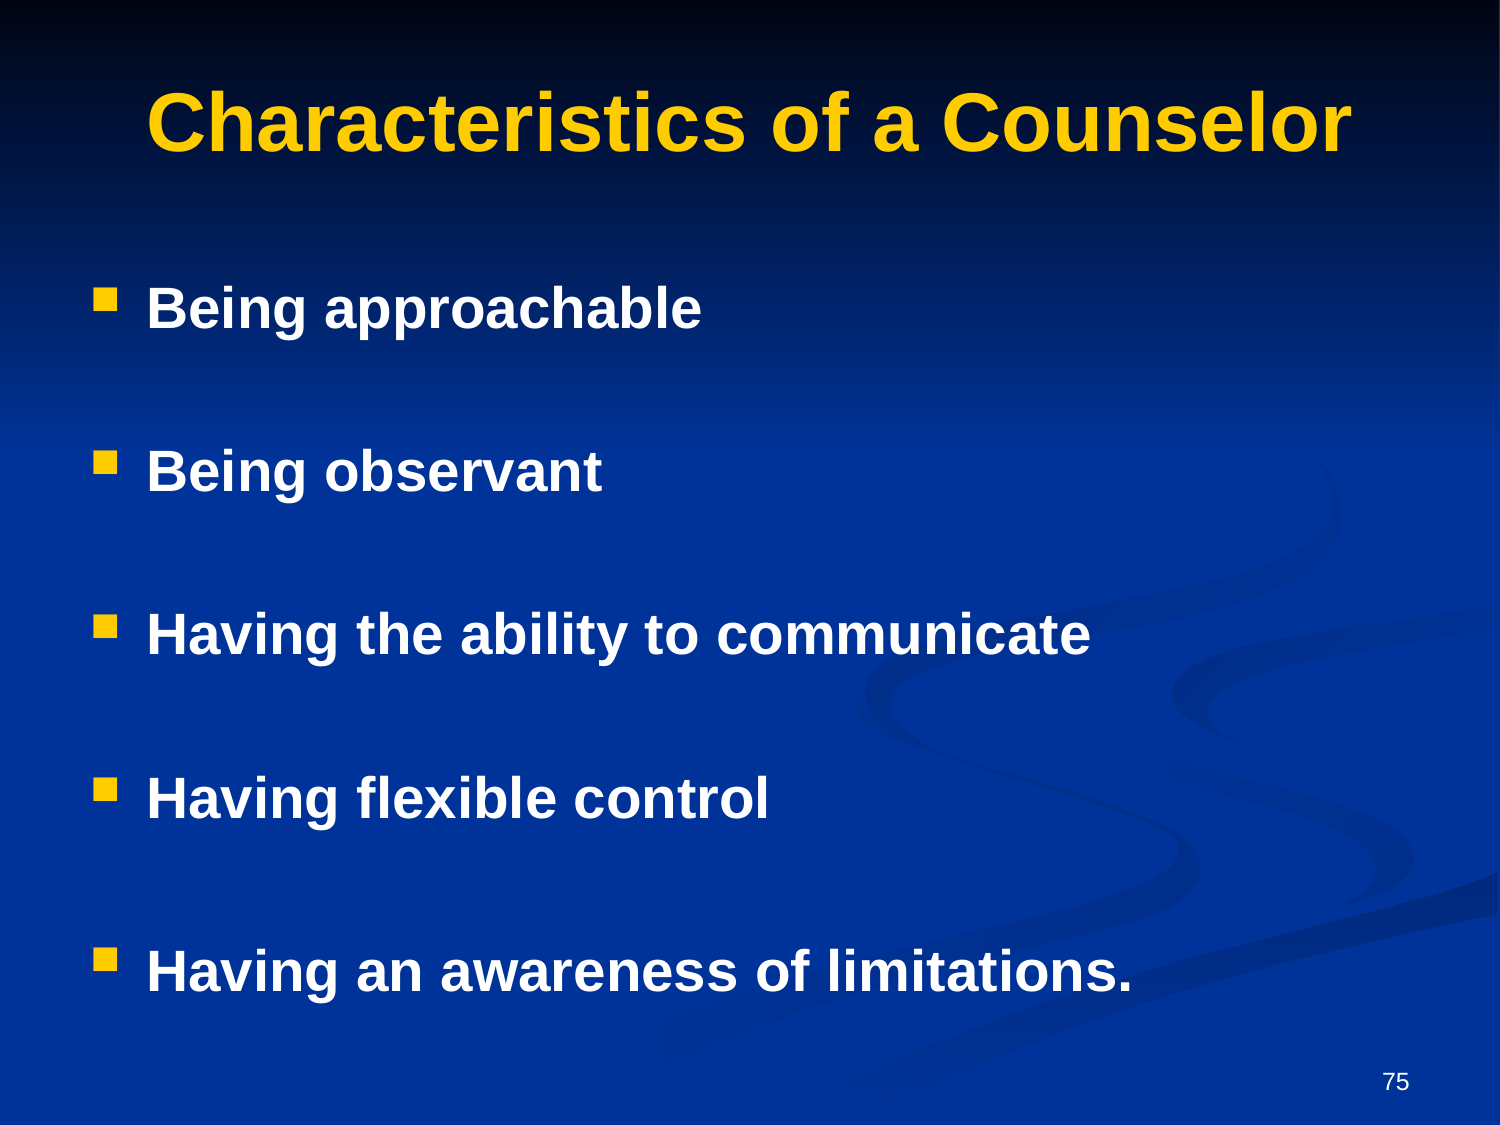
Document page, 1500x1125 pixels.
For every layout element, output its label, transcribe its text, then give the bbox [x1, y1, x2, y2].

title Characteristics of a Counselor [74, 44, 1426, 192]
list Being approachable Being observant Having the ability to communicate Having flexible control Having an awareness of limitations. [74, 262, 1426, 1125]
